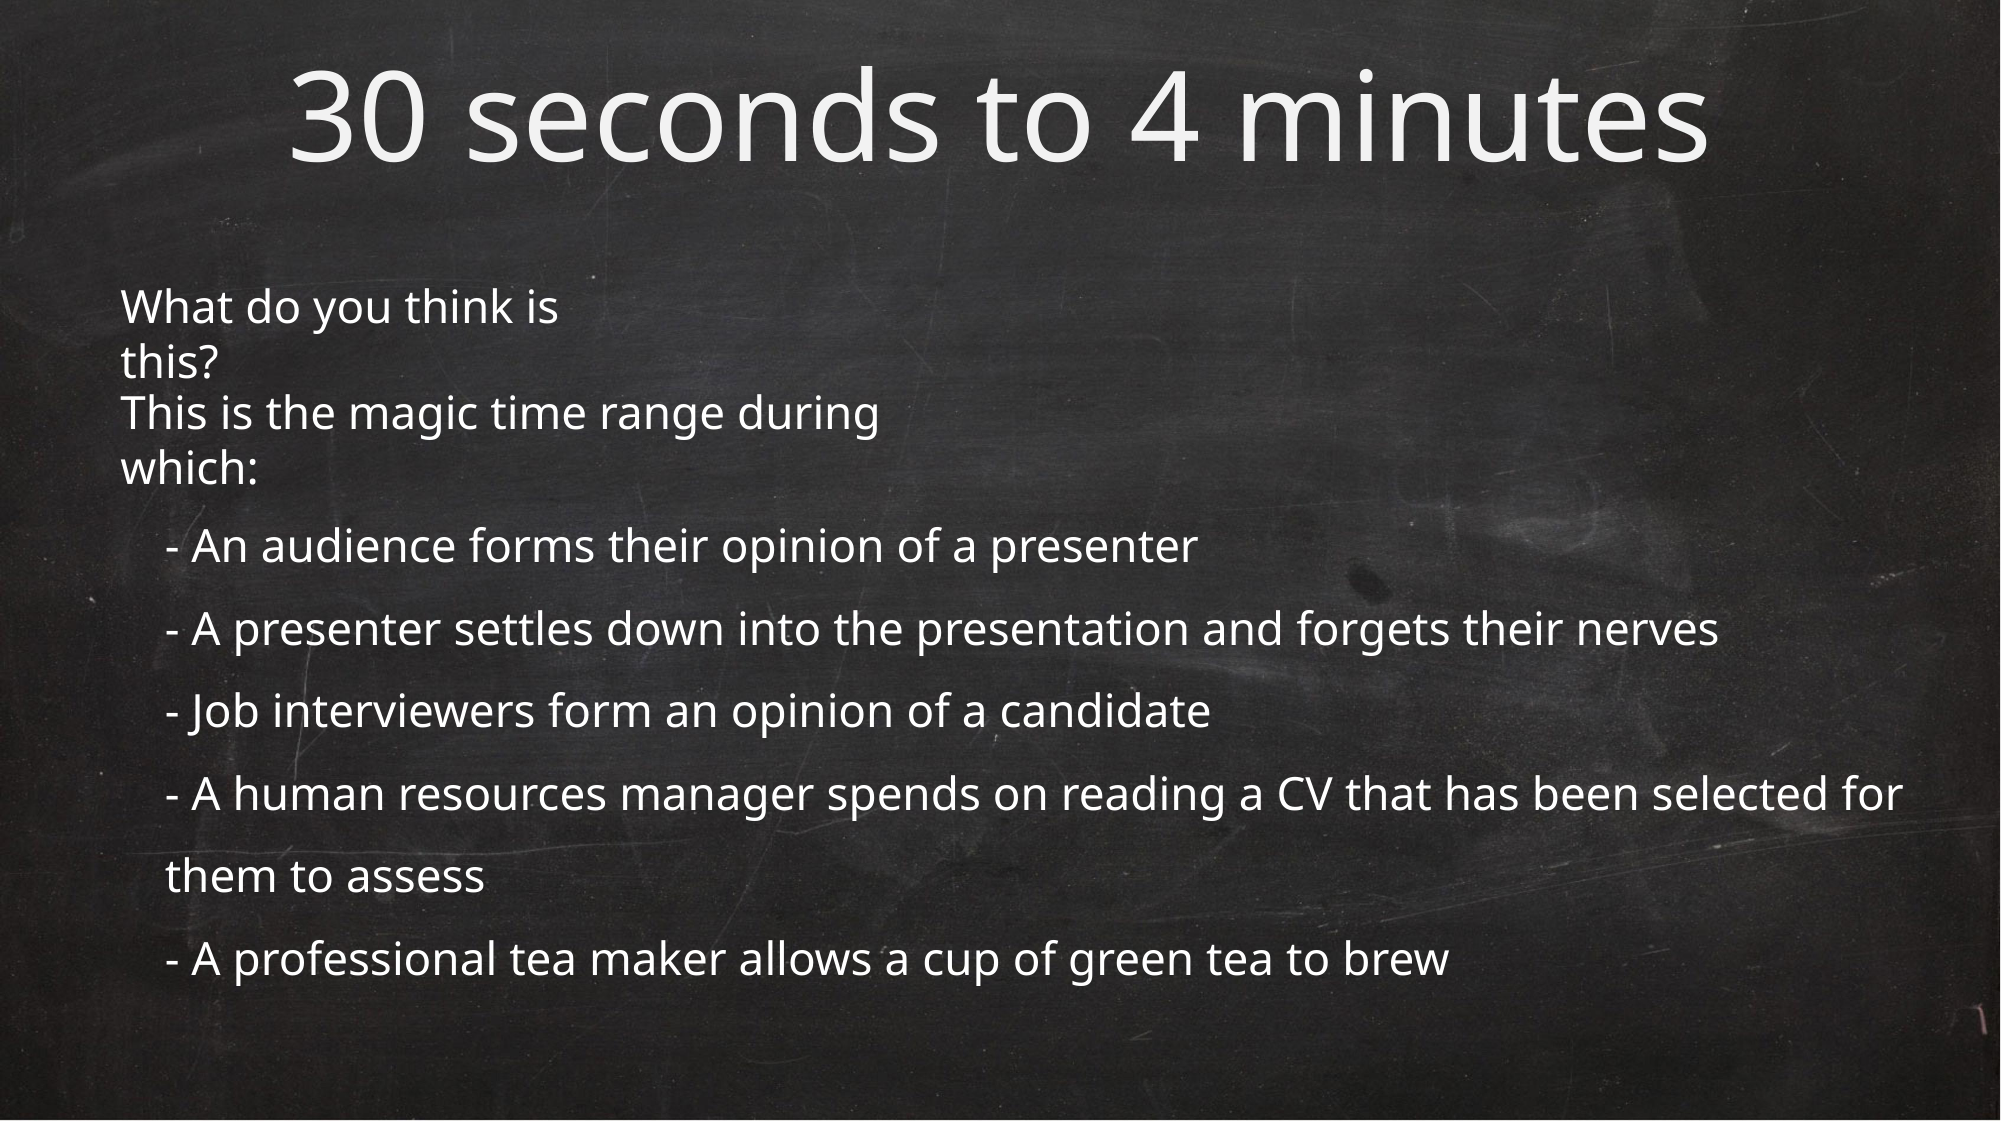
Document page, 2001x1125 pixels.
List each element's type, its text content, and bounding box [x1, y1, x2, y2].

text_box What do you think is this? [105, 270, 682, 376]
text_box This is the magic time range during which: [105, 376, 1020, 502]
picture [0, 0, 2001, 1125]
title 30 seconds to 4 minutes [60, 28, 1940, 197]
text_box - An audience forms their opinion of a presenter - A presenter settles down into the presentation and forgets their nerves - Job interviewers form an opinion of a candidate - A human resources manager spends on reading a CV that has been selected for them to assess - A professional tea maker allows a cup of green tea to brew [149, 482, 1959, 992]
